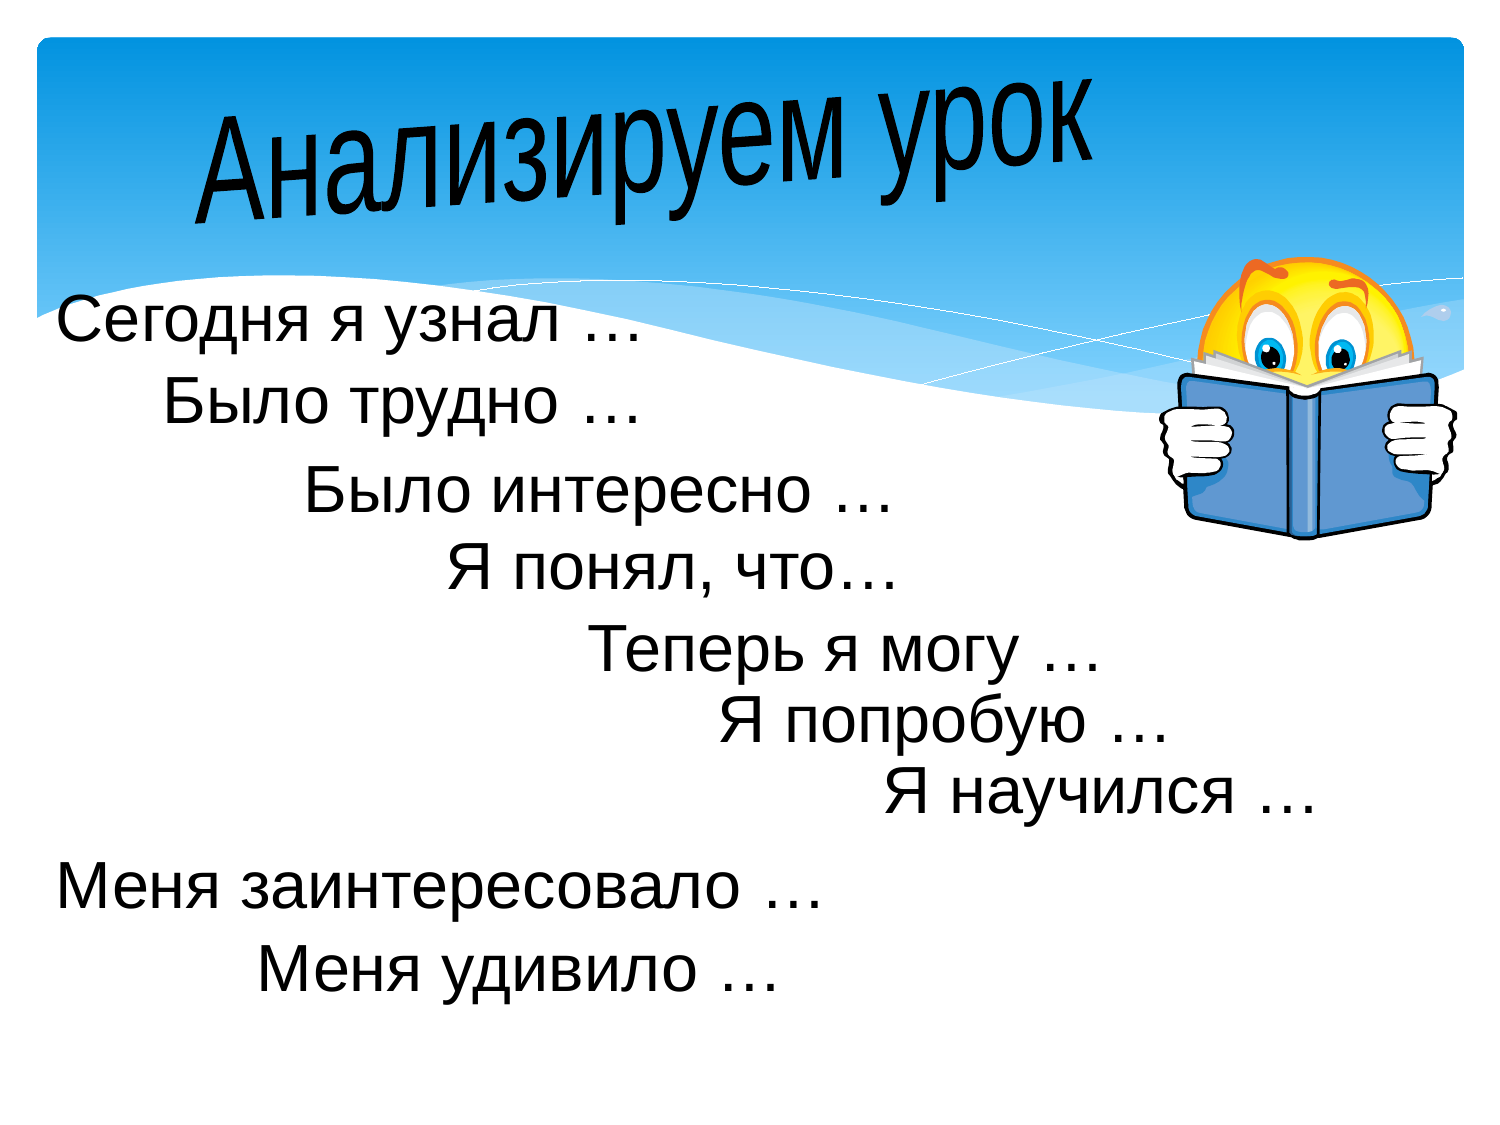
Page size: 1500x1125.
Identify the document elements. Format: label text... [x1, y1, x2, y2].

picture [1006, 84, 1030, 88]
text_box Было интересно … [289, 438, 1093, 533]
picture [1054, 82, 1061, 88]
text_box Я понял, что… [430, 515, 1105, 610]
picture [1081, 80, 1090, 88]
text_box Сегодня я узнал … [41, 267, 833, 362]
text_box Я попробую … [702, 668, 1329, 764]
text_box Я научился … [868, 739, 1388, 835]
text_box Меня удивило … [242, 916, 928, 1012]
text_box Теперь я могу … [572, 597, 1187, 693]
picture [1158, 256, 1458, 541]
text_box Было трудно … [147, 349, 703, 445]
text_box Меня заинтересовало … [41, 834, 868, 929]
